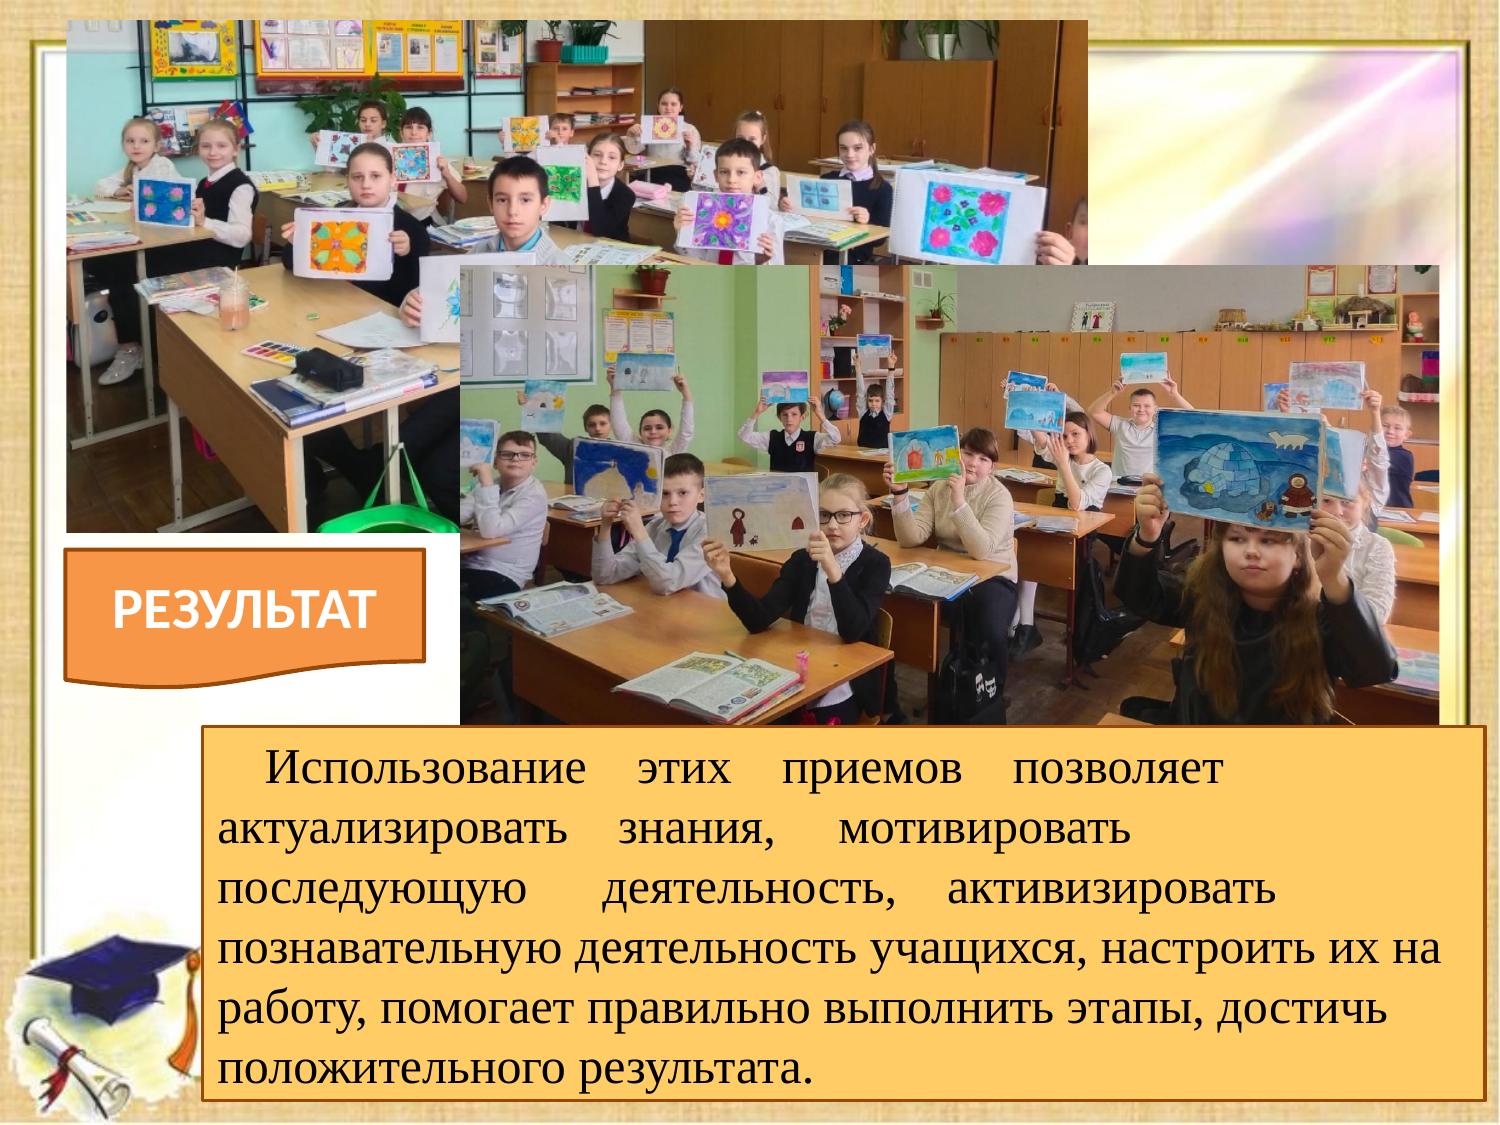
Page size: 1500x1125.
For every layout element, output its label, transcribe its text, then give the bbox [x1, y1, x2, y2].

text_box Использование этих приемов позволяет актуализировать знания, мотивировать последующую деятельность, активизировать познавательную деятельность учащихся, настроить их на работу, помогает правильно выполнить этапы, достичь положительного результата. [202, 726, 1486, 1101]
picture [0, 0, 1500, 1125]
text_box РЕЗУЛЬТАТ [63, 547, 427, 690]
